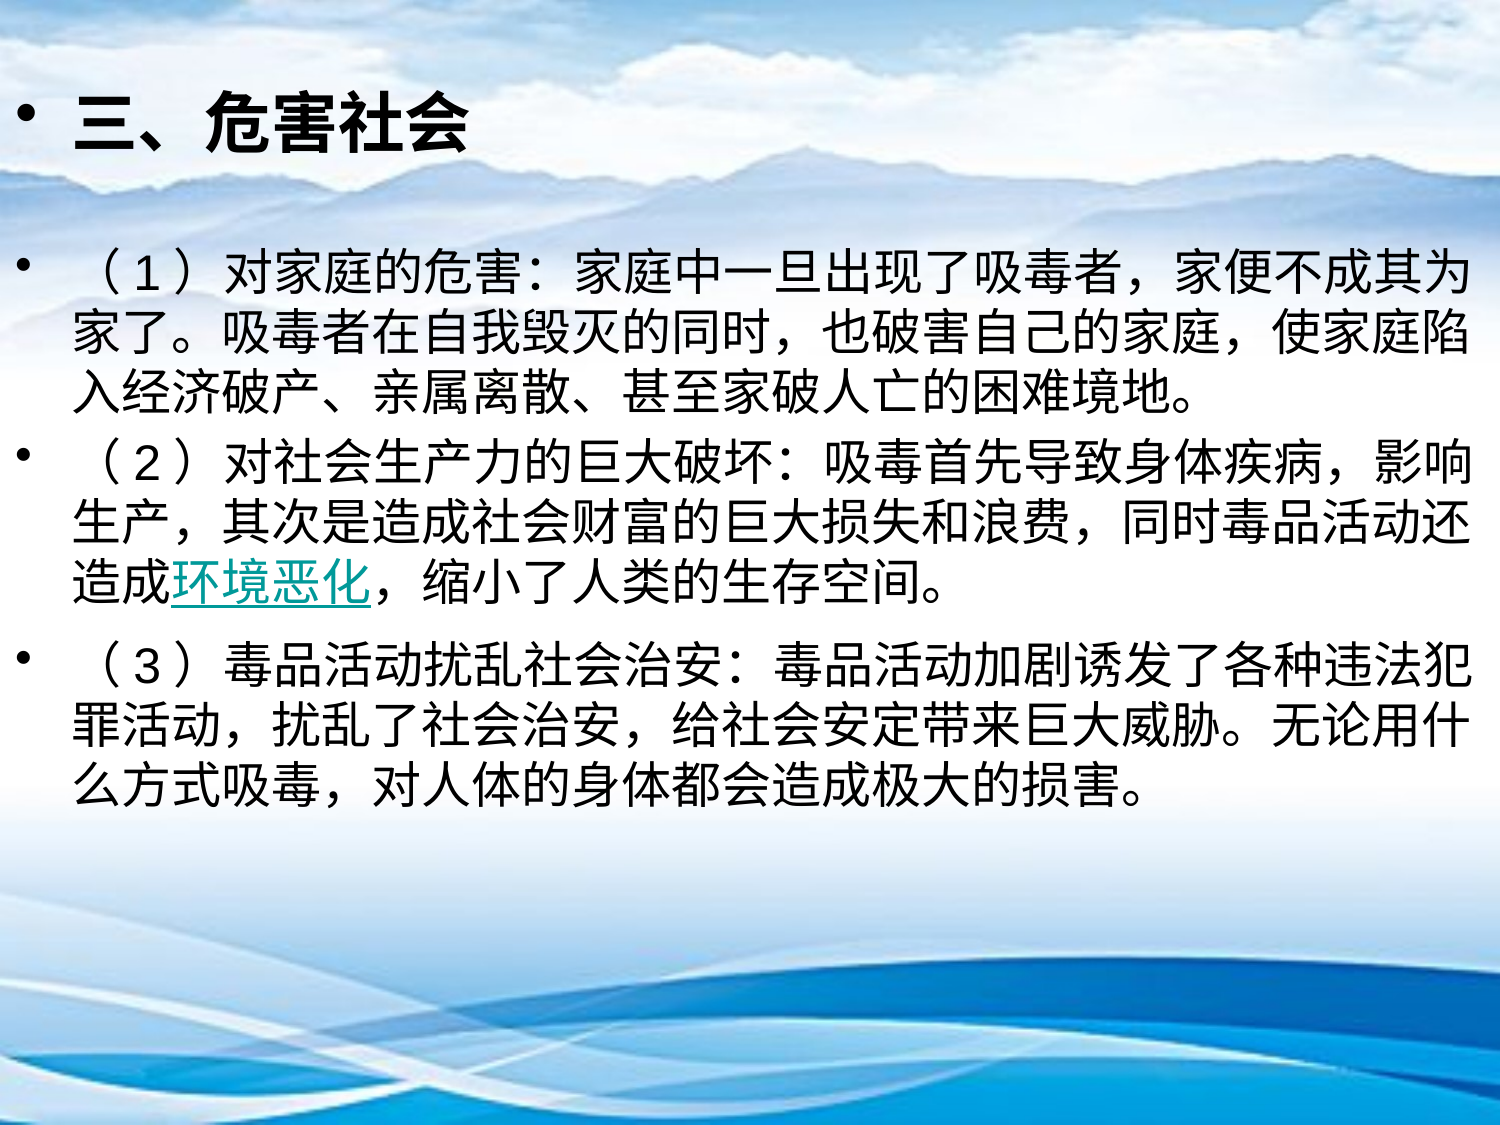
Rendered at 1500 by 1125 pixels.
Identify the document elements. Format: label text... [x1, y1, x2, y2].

list 三、危害社会 （1）对家庭的危害：家庭中一旦出现了吸毒者，家便不成其为家了。吸毒者在自我毁灭的同时，也破害自己的家庭，使家庭陷入经济破产、亲属离散、甚至家破人亡的困难境地。 （2）对社会生产力的巨大破坏：吸毒首先导致身体疾病，影响生产，其次是造成社会财富的巨大损失和浪费，同时毒品活动还造成环境恶化，缩小了人类的生存空间。 （3）毒品活动扰乱社会治安：毒品活动加剧诱发了各种违法犯罪活动，扰乱了社会治安，给社会安定带来巨大威胁。无论用什么方式吸毒，对人体的身体都会造成极大的损害。 [0, 0, 1500, 1125]
